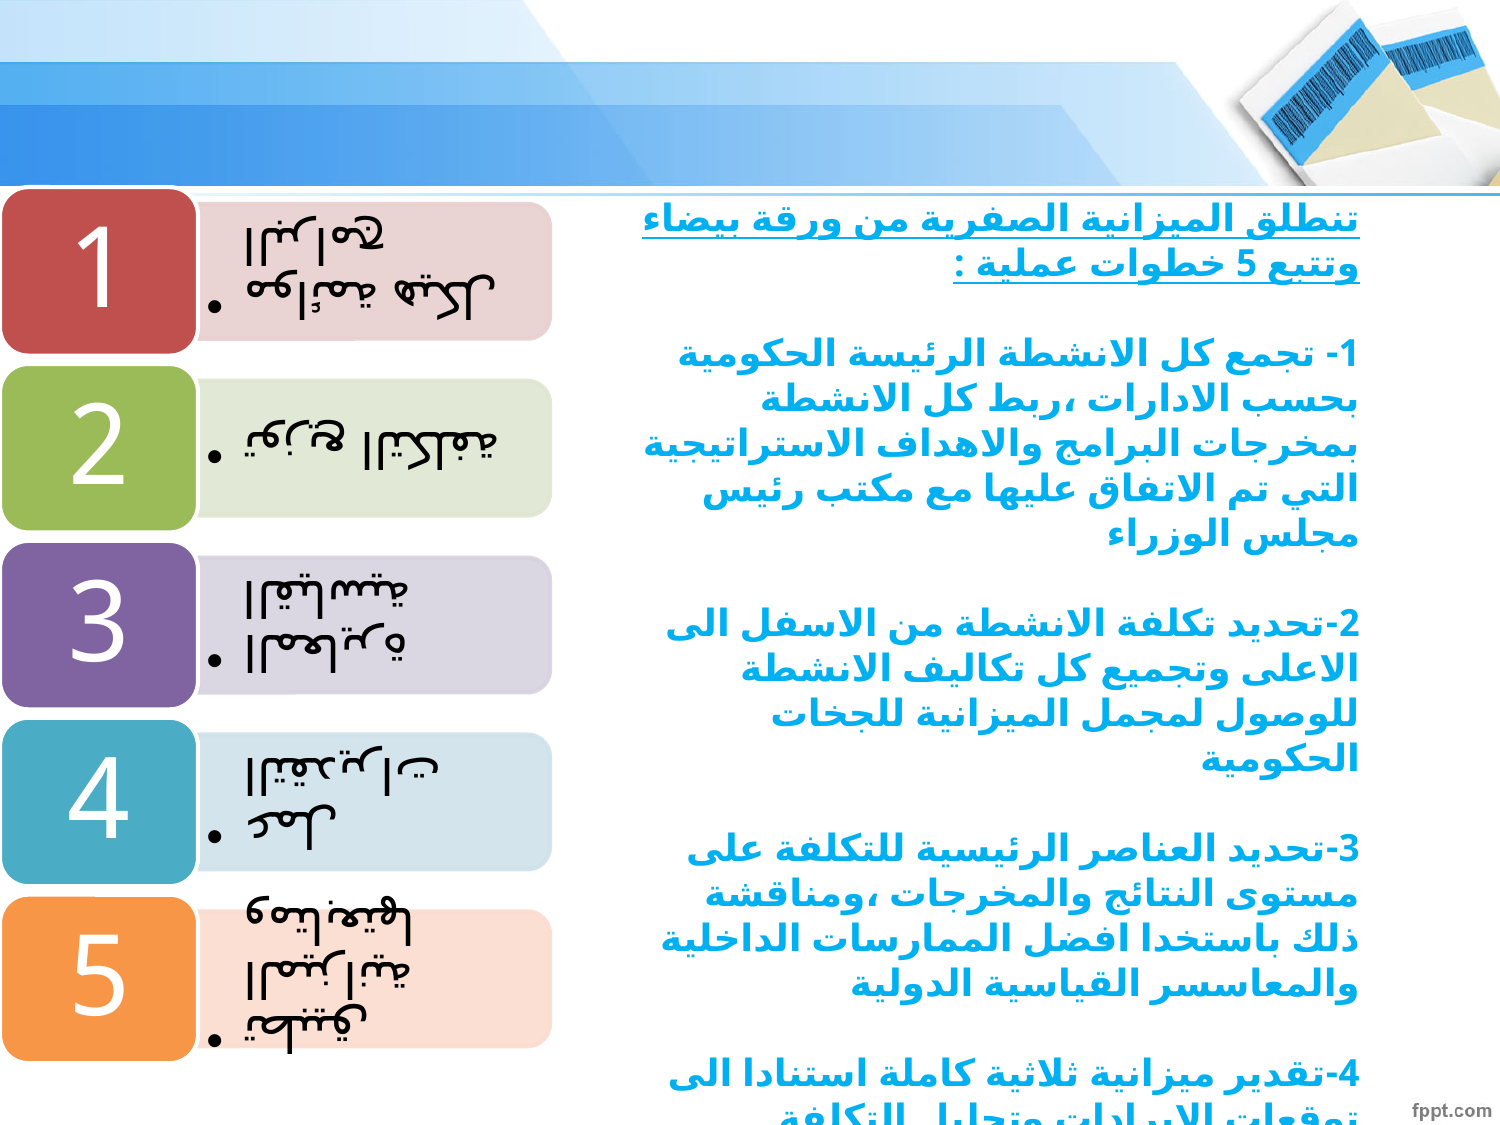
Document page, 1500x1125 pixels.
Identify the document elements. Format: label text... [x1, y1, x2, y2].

picture [0, 0, 1500, 1125]
text_box تنطلق الميزانية الصفرية من ورقة بيضاء وتتبع 5 خطوات عملية : 1- تجمع كل الانشطة الرئيسة الحكومية بحسب الادارات ،ربط كل الانشطة بمخرجات البرامج والاهداف الاستراتيجية التي تم الاتفاق عليها مع مكتب رئيس مجلس الوزراء 2-تحديد تكلفة الانشطة من الاسفل الى الاعلى وتجميع كل تكاليف الانشطة للوصول لمجمل الميزانية للجخات الحكومية 3-تحديد العناصر الرئيسية للتكلفة على مستوى النتائج والمخرجات ،ومناقشة ذلك باستخدا افضل الممارسات الداخلية والمعاسسر القياسية الدولية 4-تقدير ميزانية ثلاثية كاملة استنادا الى توقعات الايرادات وتحليل التكلفة. 5-مقارنة مستويات الانفاق الحقيقية وتلك الموضوعه في الميزانية ،مراقية مؤشرات الاداء الرئيسية . [624, 186, 1375, 1125]
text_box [0, 186, 551, 1064]
